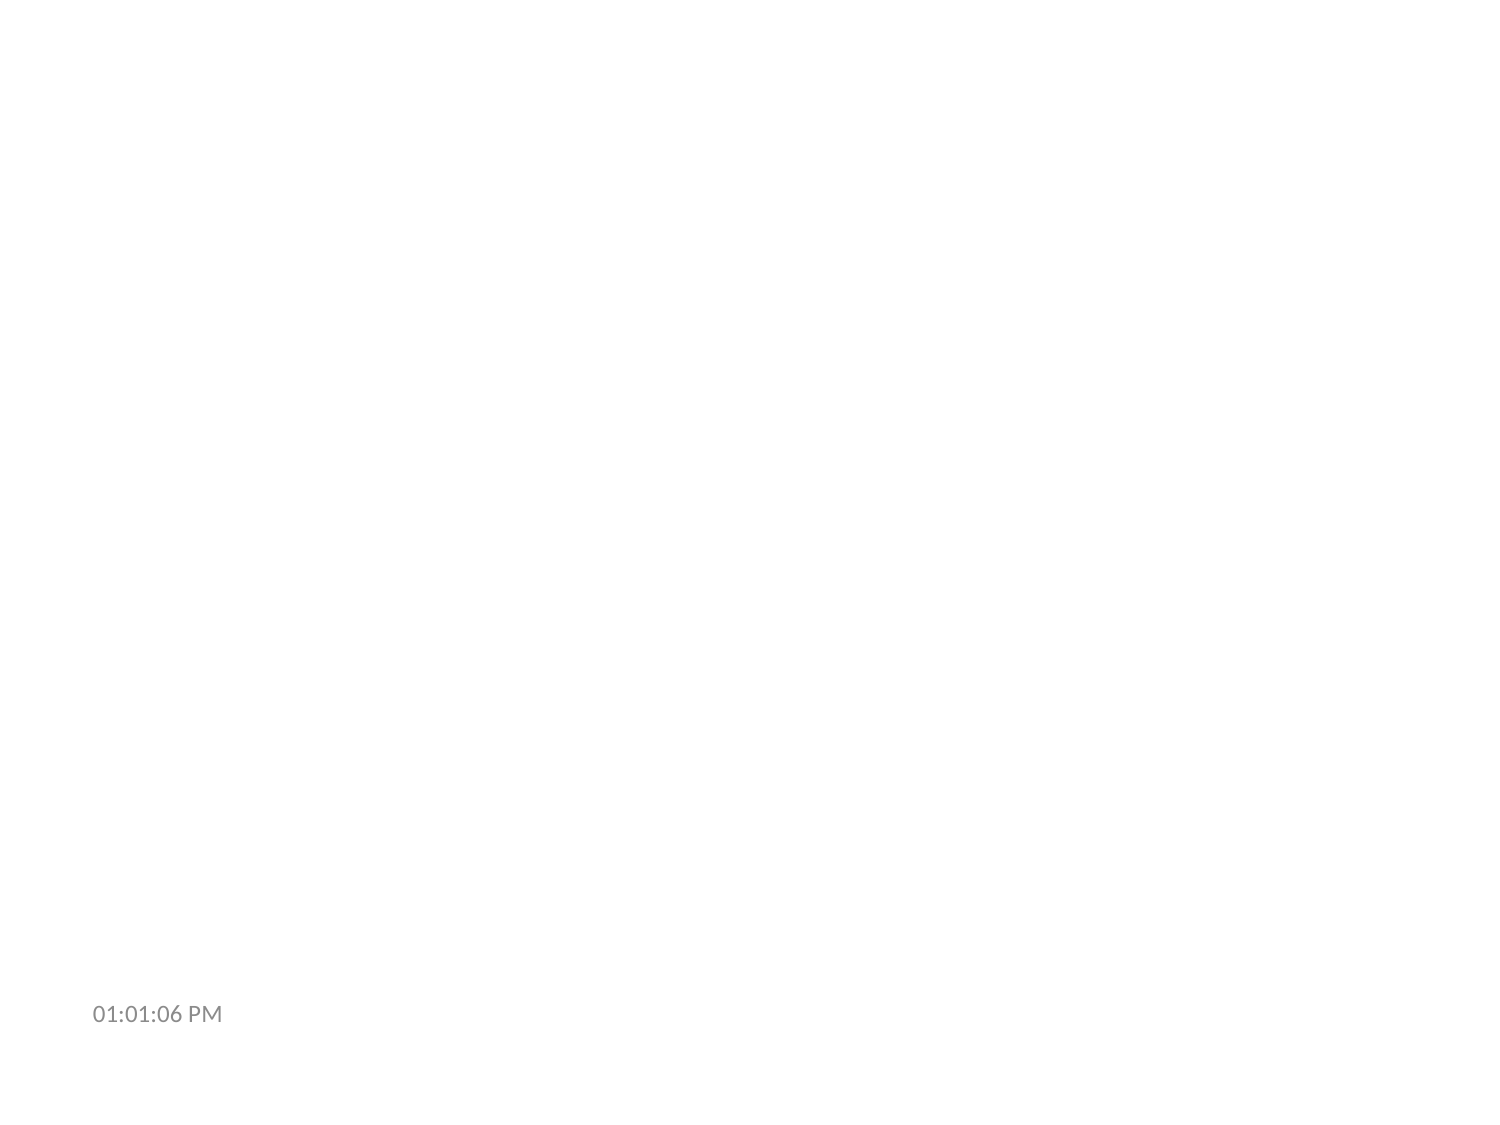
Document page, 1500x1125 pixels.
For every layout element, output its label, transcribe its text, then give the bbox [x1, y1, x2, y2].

text_box 3:35:09 PM [77, 982, 428, 1043]
